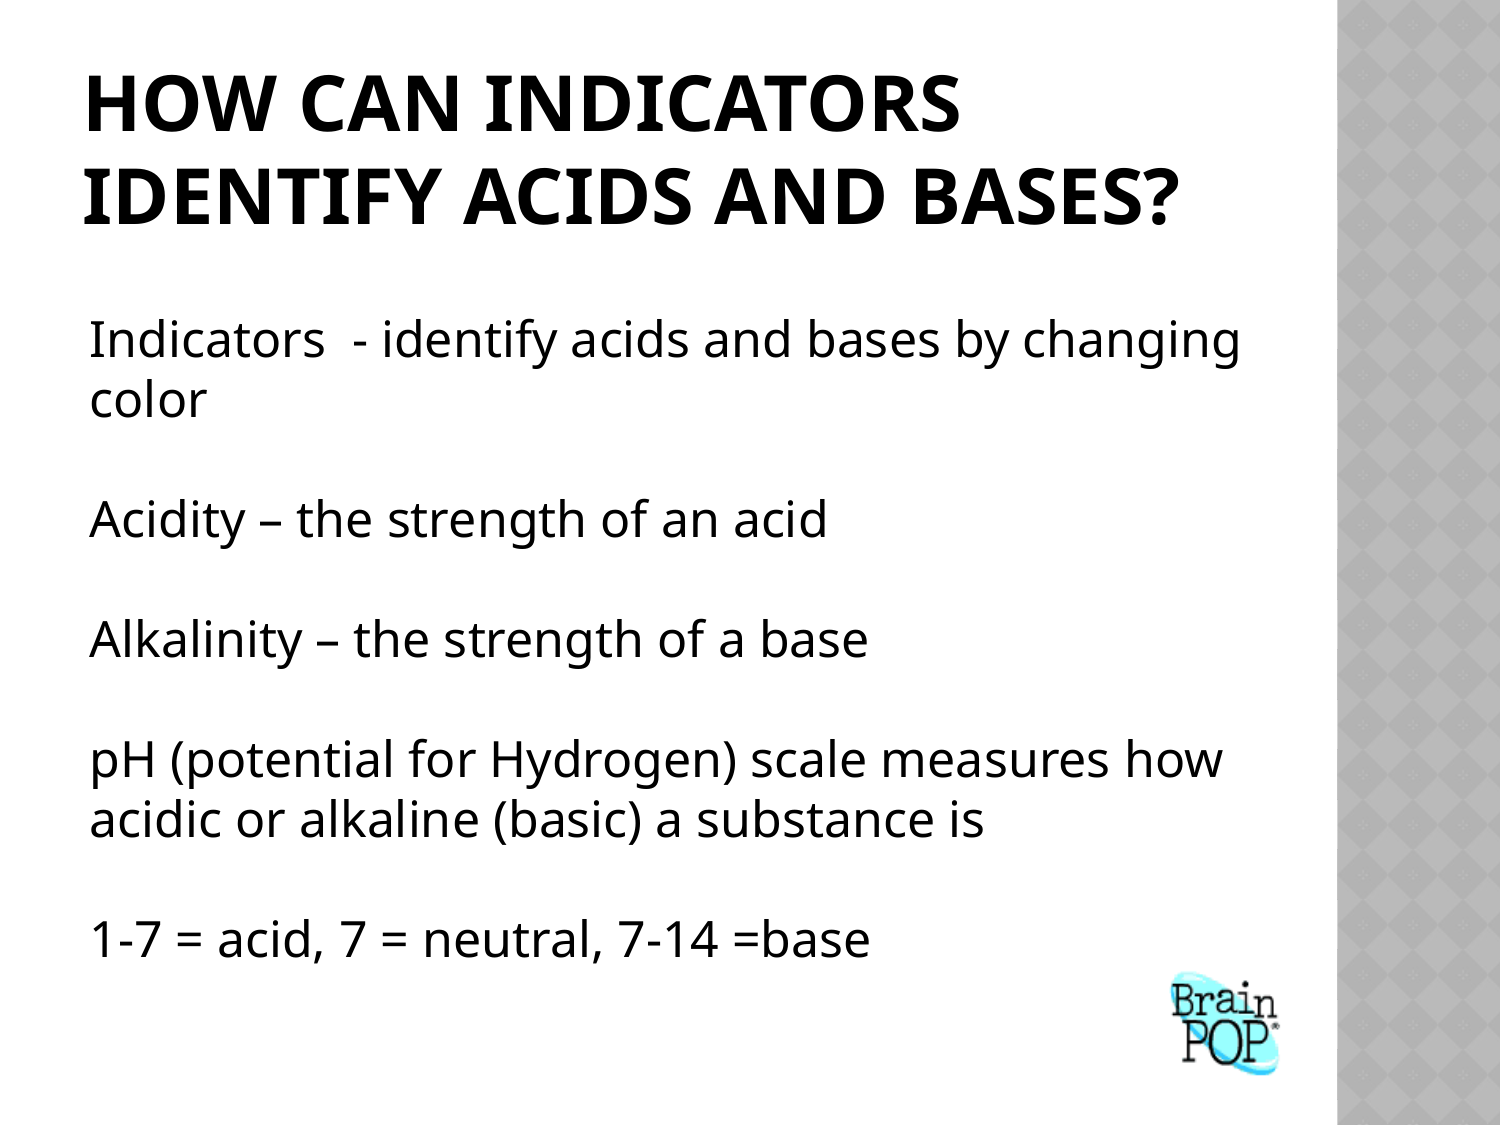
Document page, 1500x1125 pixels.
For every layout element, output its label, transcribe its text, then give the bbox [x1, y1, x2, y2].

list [1162, 962, 1288, 1088]
text_box Indicators - identify acids and bases by changing color Acidity – the strength of an acid Alkalinity – the strength of a base pH (potential for Hydrogen) scale measures how acidic or alkaline (basic) a substance is 1-7 = acid, 7 = neutral, 7-14 =base [74, 299, 1275, 975]
title How Can Indicators identify acids and bases? [75, 52, 1263, 240]
